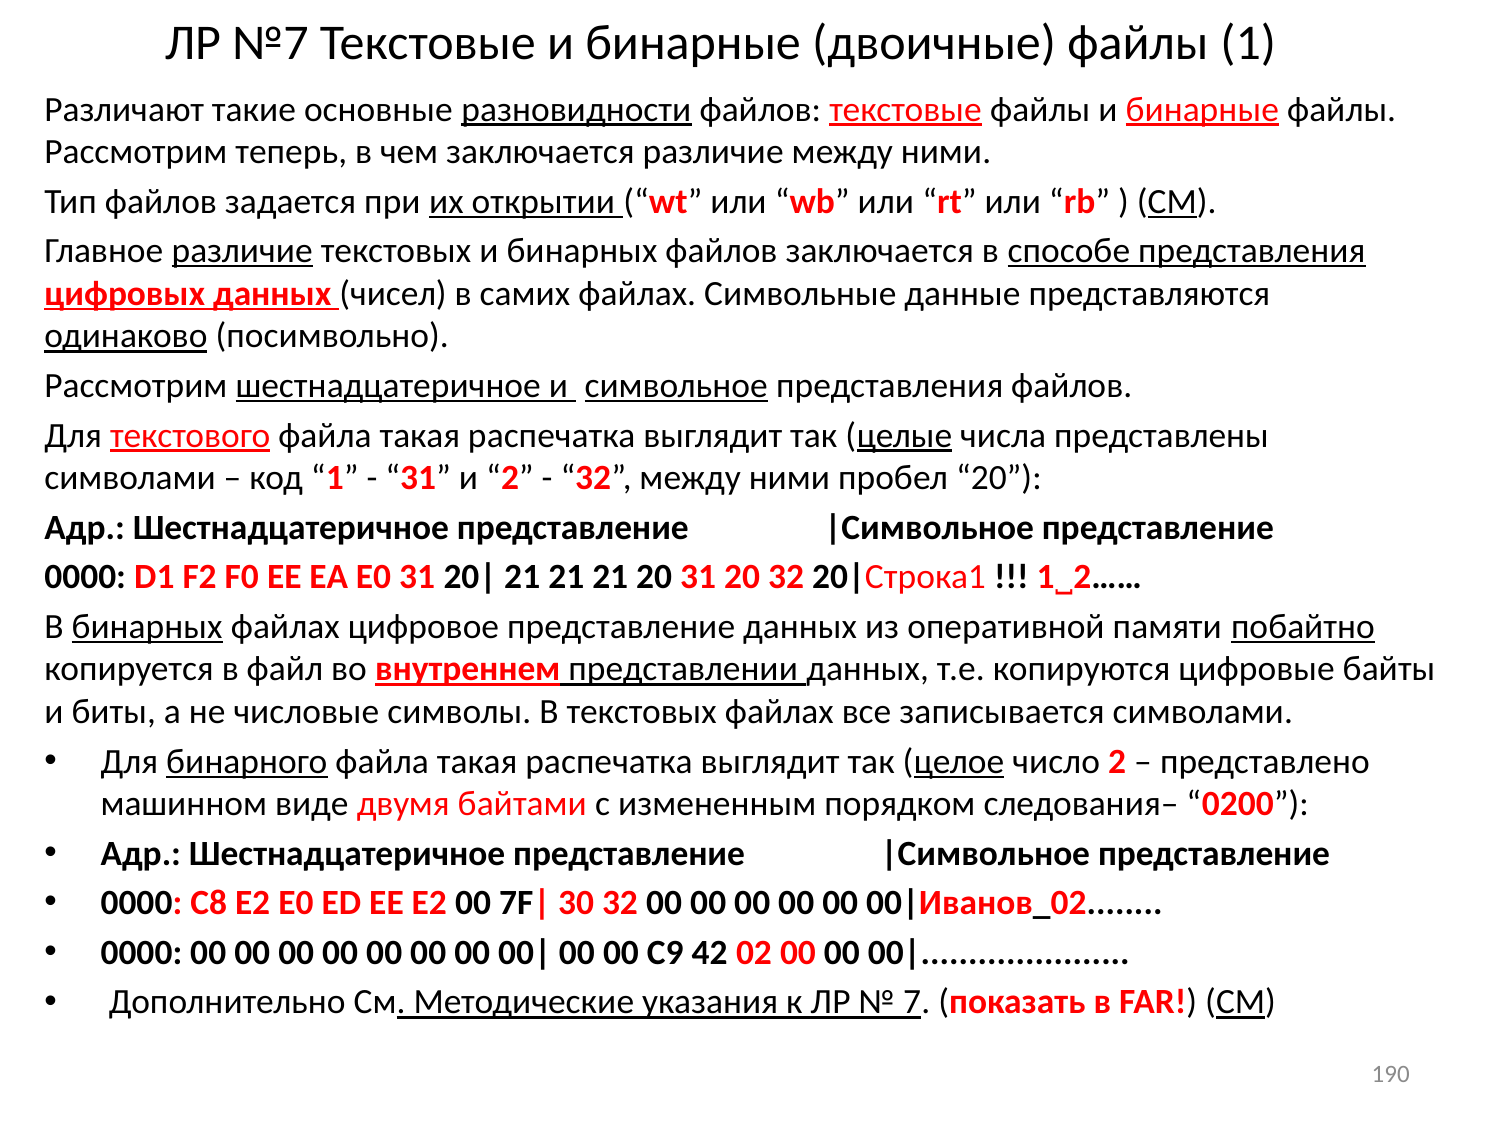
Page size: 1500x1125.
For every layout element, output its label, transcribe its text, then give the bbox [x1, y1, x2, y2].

text_box Различают такие основные разновидности файлов: текстовые файлы и бинарные файлы. Рассмотрим теперь, в чем заключается различие между ними. Тип файлов задается при их открытии (“wt” или “wb” или “rt” или “rb” ) (СМ). Главное различие текстовых и бинарных файлов заключается в способе представления цифровых данных (чисел) в самих файлах. Символьные данные представляются одинаково (посимвольно). Рассмотрим шестнадцатеричное и символьное представления файлов. Для текстового файла такая распечатка выглядит так (целые числа представлены символами – код “1” - “31” и “2” - “32”, между ними пробел “20”): Адр.: Шестнадцатеричное представление |Символьное представление 0000: D1 F2 F0 EE EA E0 31 20| 21 21 21 20 31 20 32 20|Строка1 !!! 1˽2…… В бинарных файлах цифровое представление данных из оперативной памяти побайтно копируется в файл во внутреннем представлении данных, т.е. копируются цифровые байты и биты, а не числовые символы. В текстовых файлах все записывается символами. Для бинарного файла такая распечатка выглядит так (целое число 2 – представлено машинном виде двумя байтами с измененным порядком следования– “0200”): Адр.: Шестнадцатеричное представление |Символьное представление 0000: C8 E2 E0 ED EE E2 00 7F| 30 32 00 00 00 00 00 00|Иванов_02........ 0000: 00 00 00 00 00 00 00 00| 00 00 C9 42 02 00 00 00|...................... Дополнительно См. Методические указания к ЛР № 7. (показать в FAR!) (СМ) [29, 78, 1453, 1047]
slide_number 190 [1074, 1042, 1425, 1103]
title ЛР №7 Текстовые и бинарные (двоичные) файлы (1) [135, 0, 1306, 78]
